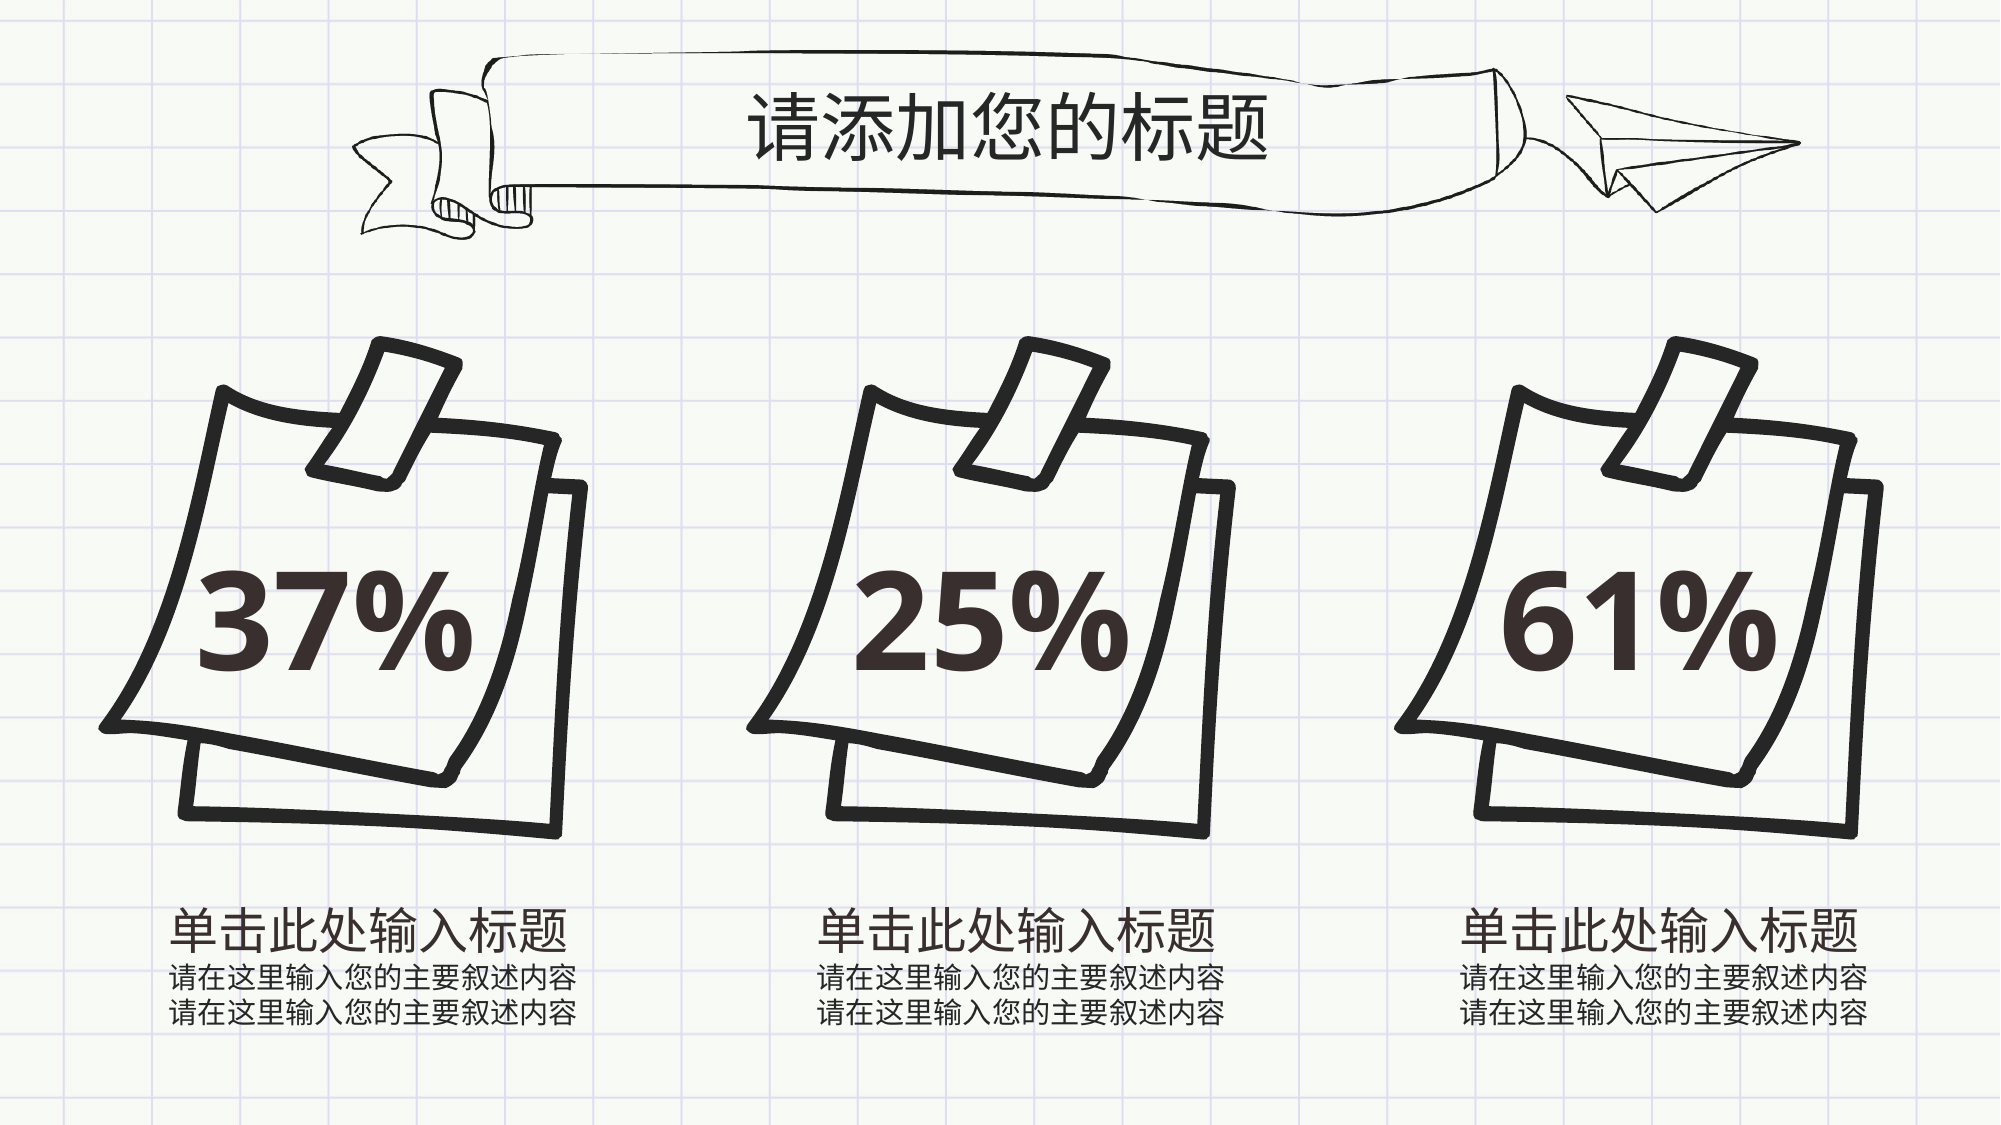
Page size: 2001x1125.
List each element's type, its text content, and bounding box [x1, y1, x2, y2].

text_box 单击此处输入标题 请在这里输入您的主要叙述内容 请在这里输入您的主要叙述内容 [153, 892, 594, 1125]
text_box 单击此处输入标题 请在这里输入您的主要叙述内容 请在这里输入您的主要叙述内容 [801, 892, 1242, 1125]
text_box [753, 334, 1231, 829]
picture [352, 50, 1801, 240]
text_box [105, 334, 584, 829]
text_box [1401, 334, 1879, 829]
text_box 单击此处输入标题 请在这里输入您的主要叙述内容 请在这里输入您的主要叙述内容 [1444, 892, 1884, 1125]
